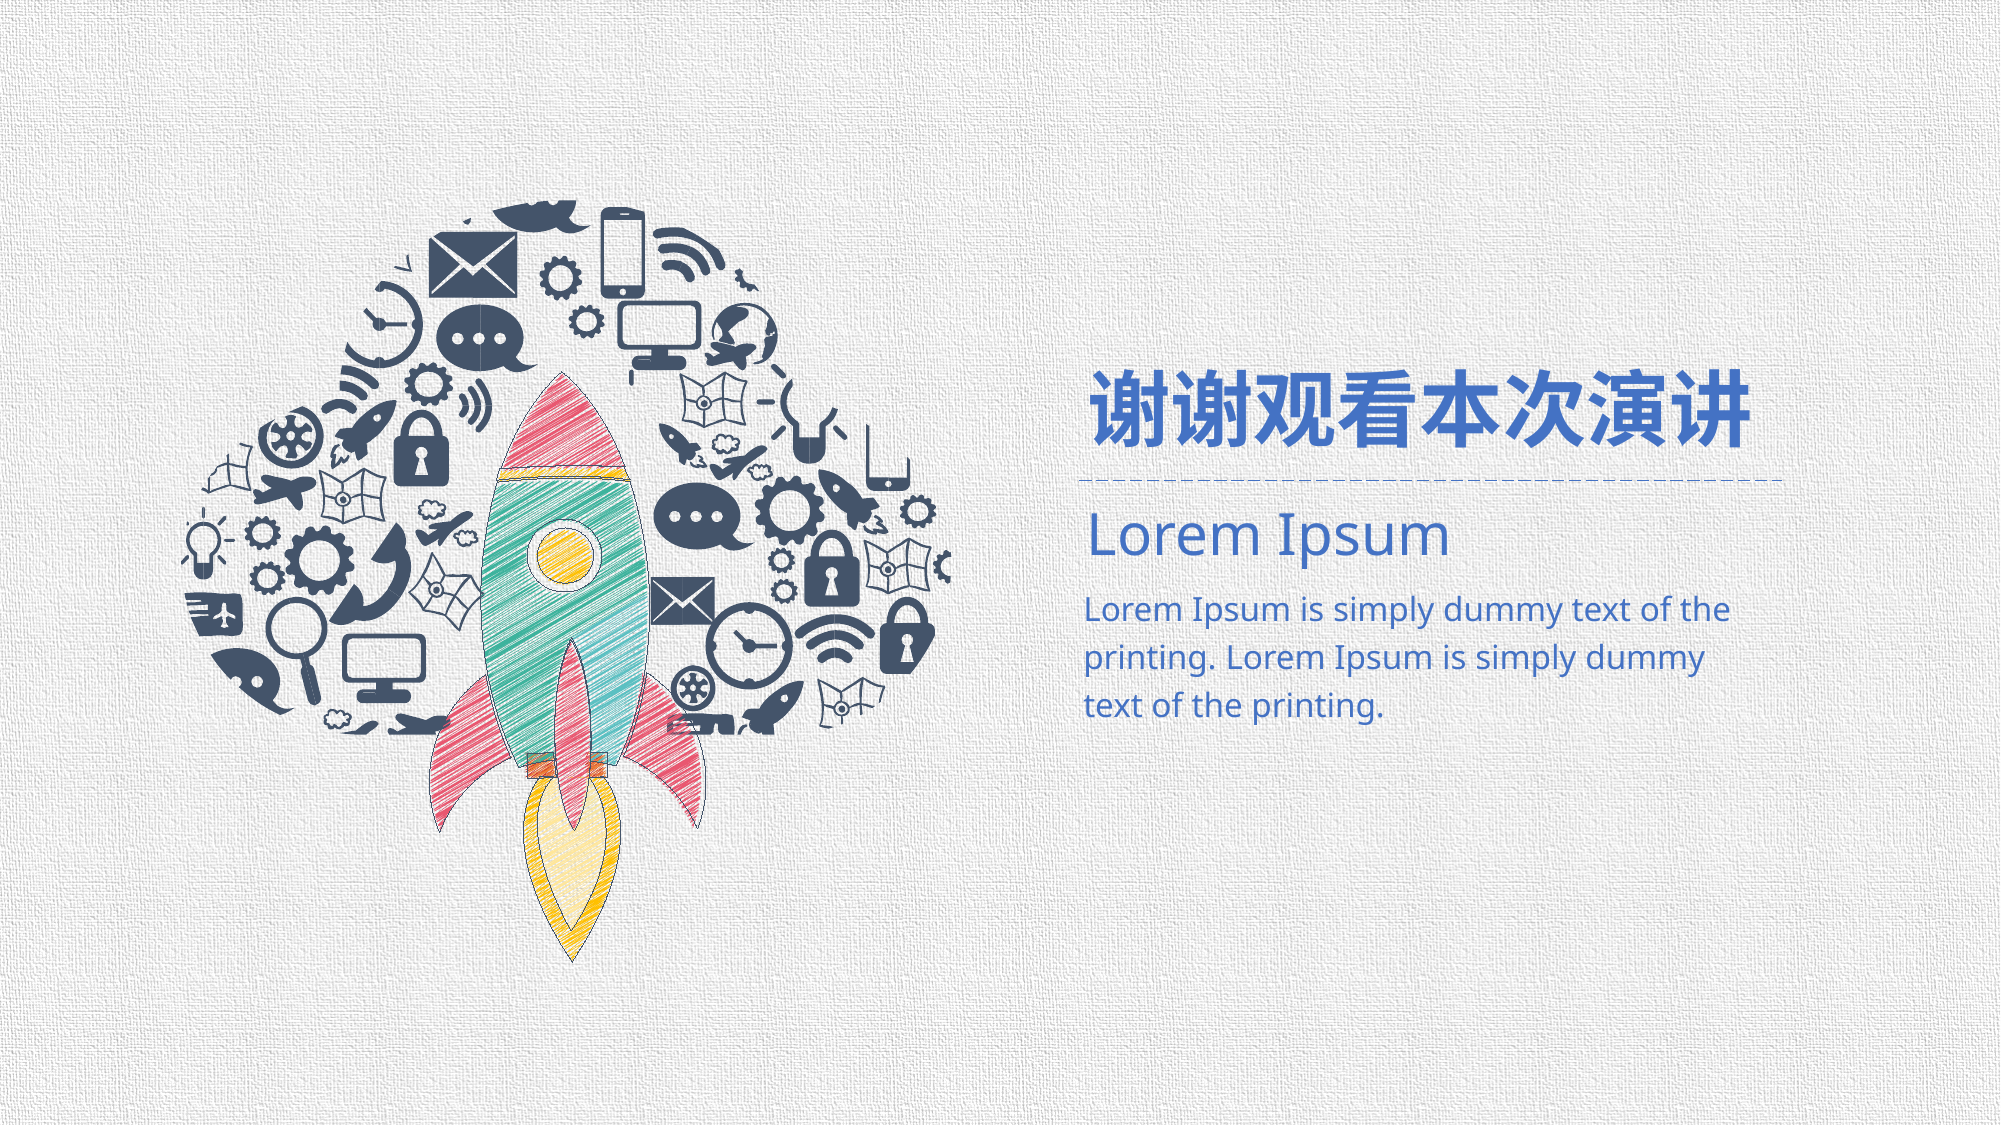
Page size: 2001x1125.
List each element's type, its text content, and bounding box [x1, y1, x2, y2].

text_box Lorem Ipsum is simply dummy text of the printing. Lorem Ipsum is simply dummy text of the printing. [1068, 572, 1782, 731]
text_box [428, 371, 707, 963]
picture [0, 0, 2001, 1125]
text_box 谢谢观看本次演讲 [1072, 350, 1769, 465]
text_box Lorem Ipsum [1071, 489, 1483, 572]
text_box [180, 200, 952, 735]
